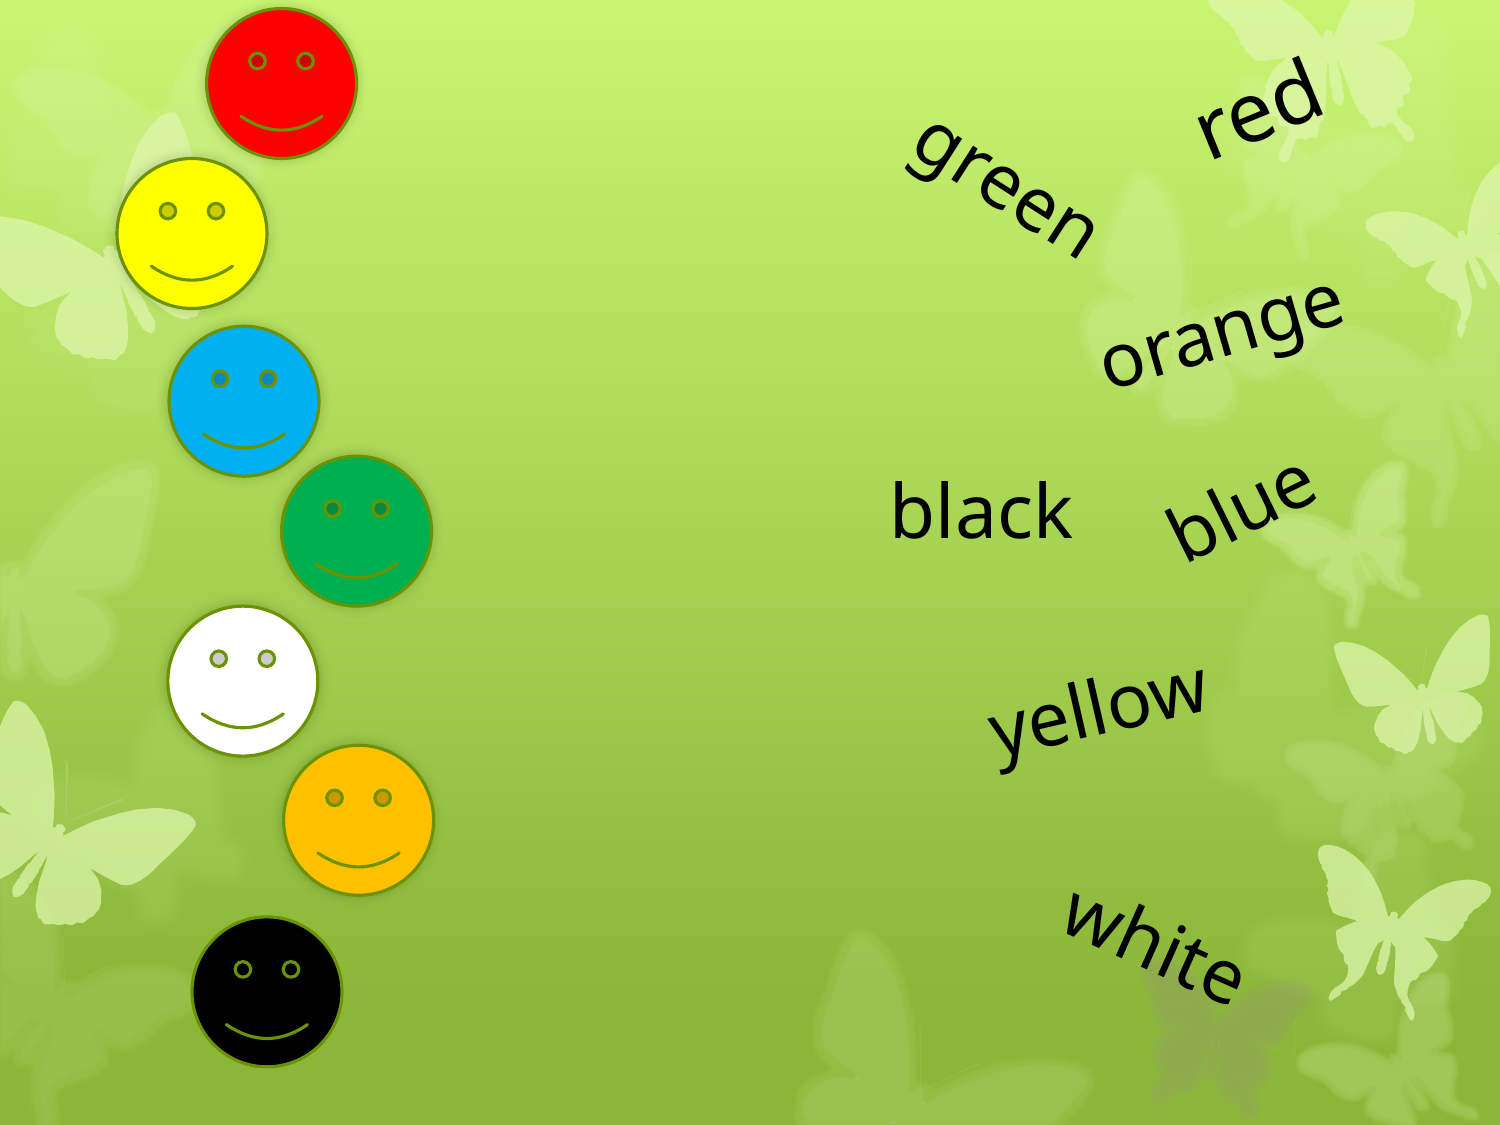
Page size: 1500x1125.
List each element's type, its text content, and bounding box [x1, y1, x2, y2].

text_box blue [1134, 416, 1346, 593]
text_box [190, 915, 344, 1069]
text_box [205, 6, 359, 161]
text_box [115, 156, 269, 311]
text_box yellow [963, 625, 1233, 784]
text_box [166, 604, 320, 758]
text_box black [874, 456, 1089, 561]
text_box [280, 454, 434, 608]
text_box white [1033, 848, 1281, 1036]
text_box orange [1070, 237, 1371, 417]
text_box red [1160, 22, 1353, 190]
text_box [167, 324, 321, 478]
text_box [282, 743, 436, 897]
text_box green [883, 74, 1139, 291]
